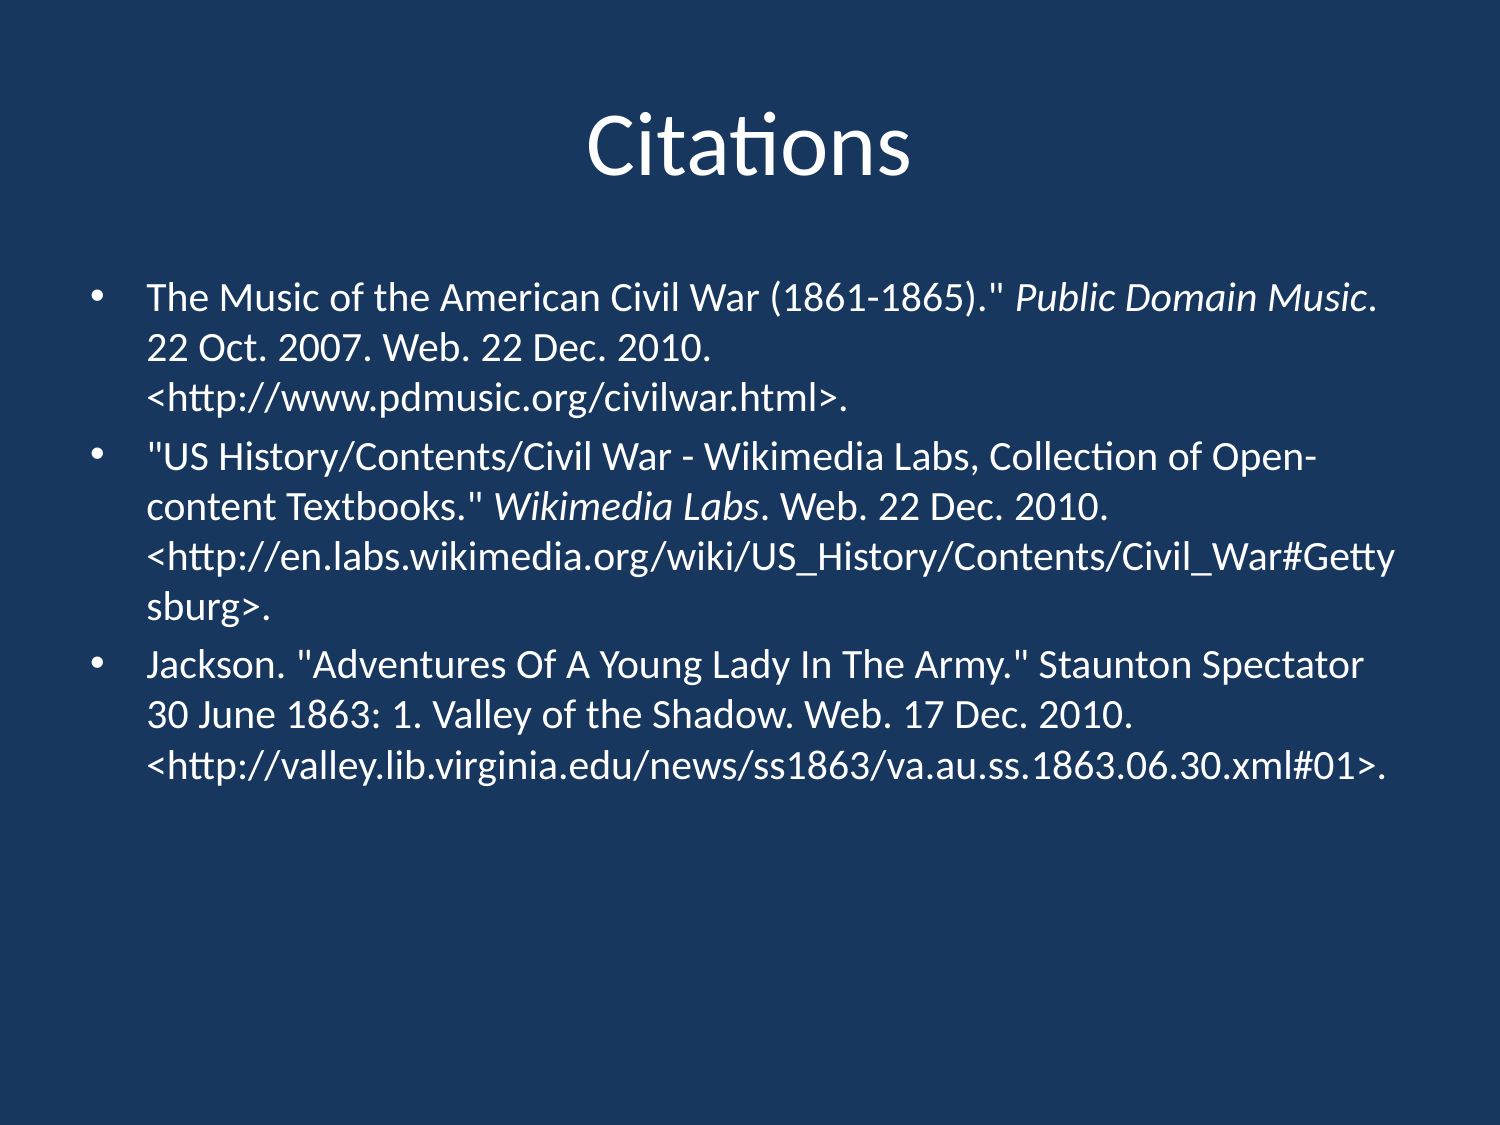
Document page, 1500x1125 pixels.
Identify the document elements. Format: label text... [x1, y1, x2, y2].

title Citations [75, 45, 1425, 233]
list The Music of the American Civil War (1861-1865)." Public Domain Music. 22 Oct. 2007. Web. 22 Dec. 2010. <http://www.pdmusic.org/civilwar.html>. "US History/Contents/Civil War - Wikimedia Labs, Collection of Open-content Textbooks." Wikimedia Labs. Web. 22 Dec. 2010. <http://en.labs.wikimedia.org/wiki/US_History/Contents/Civil_War#Gettysburg>. Jackson. "Adventures Of A Young Lady In The Army." Staunton Spectator 30 June 1863: 1. Valley of the Shadow. Web. 17 Dec. 2010. <http://valley.lib.virginia.edu/news/ss1863/va.au.ss.1863.06.30.xml#01>. [75, 262, 1425, 1005]
